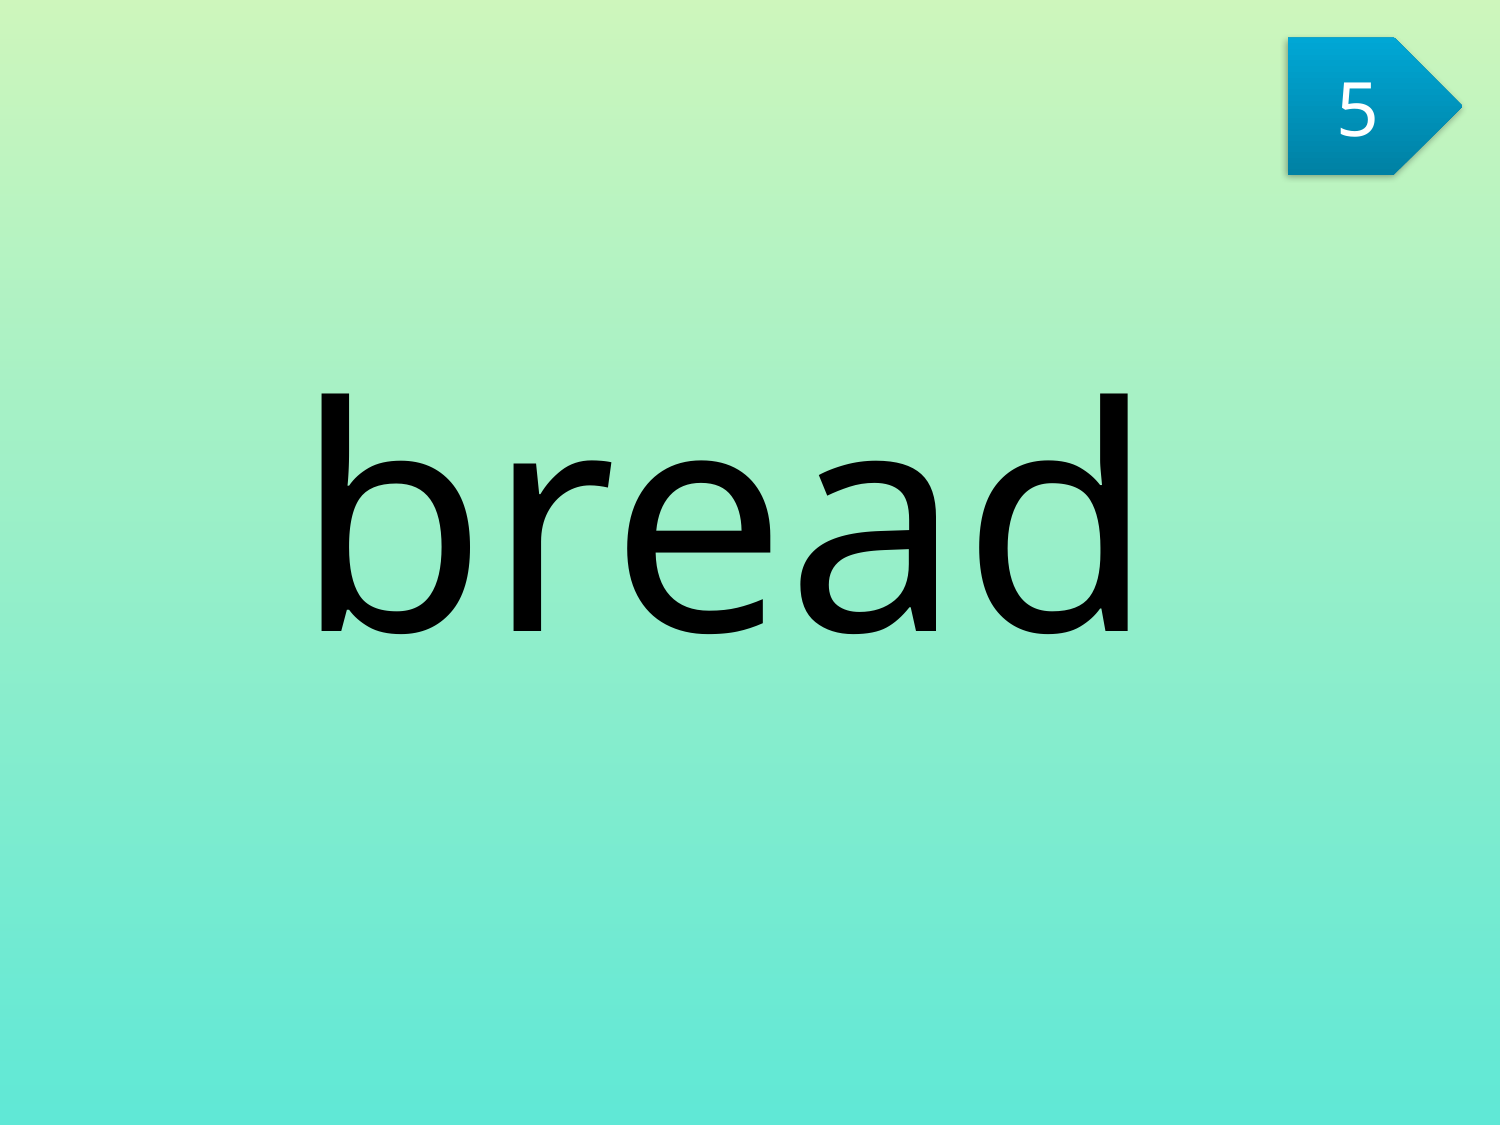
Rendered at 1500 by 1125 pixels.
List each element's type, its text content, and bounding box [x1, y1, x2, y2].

text_box 5 [1287, 37, 1463, 175]
title bread [50, 412, 1400, 600]
